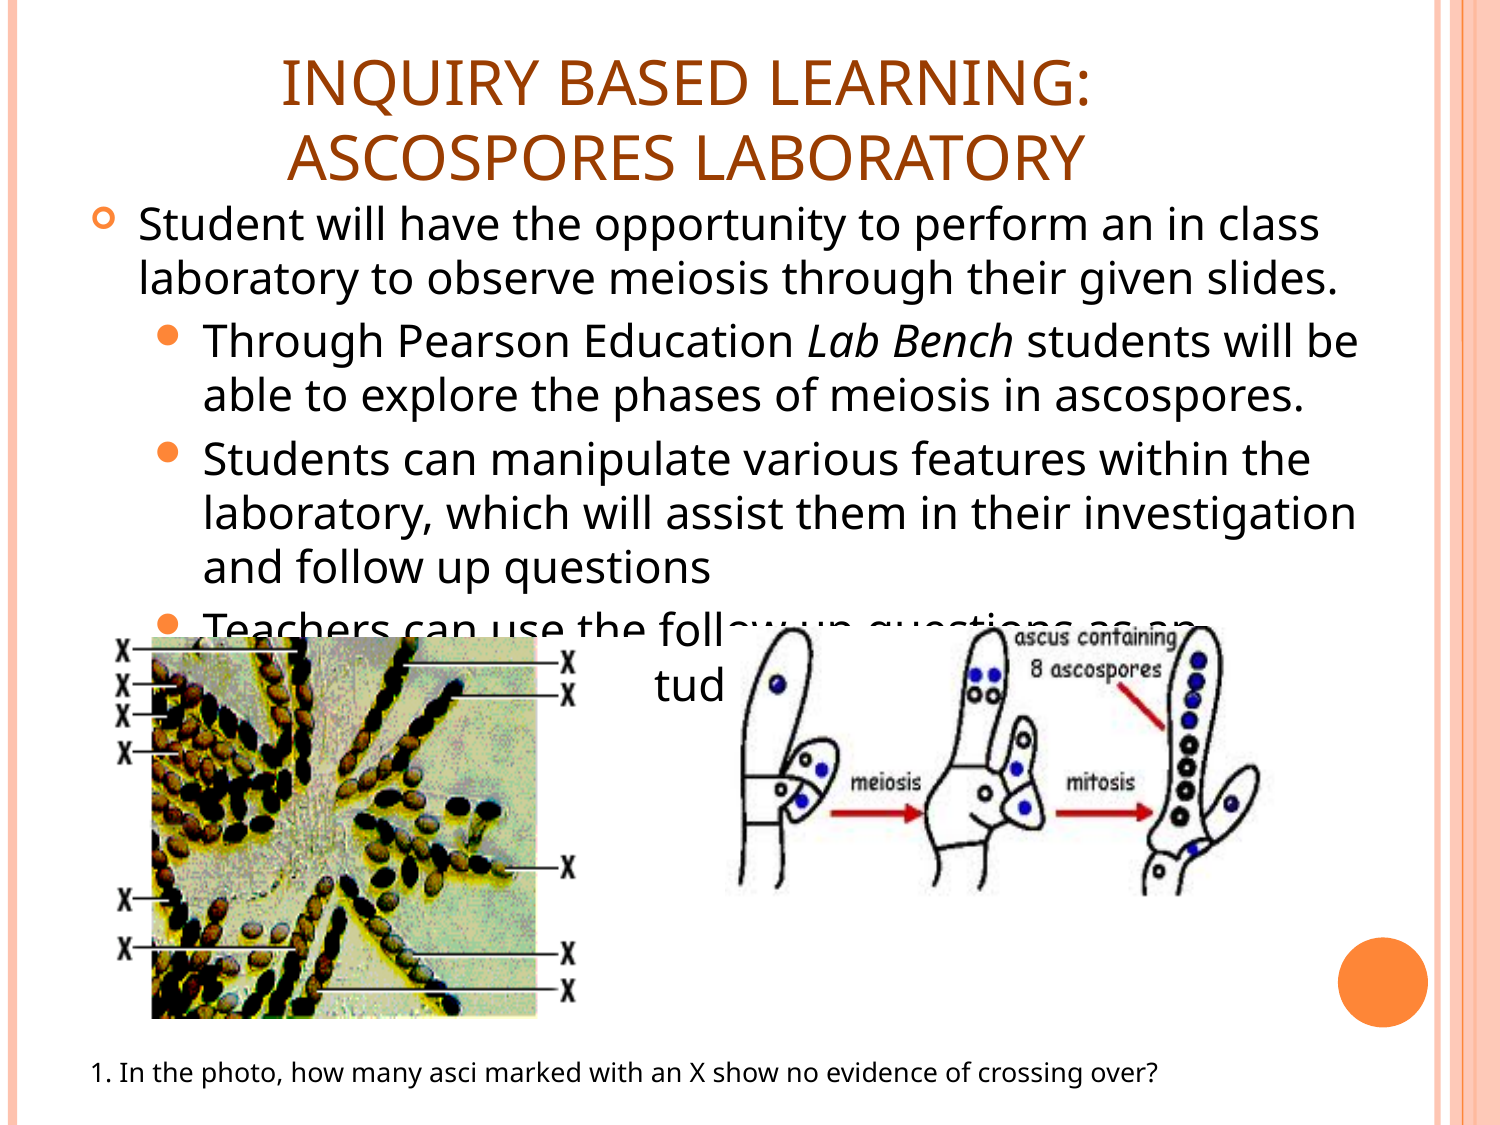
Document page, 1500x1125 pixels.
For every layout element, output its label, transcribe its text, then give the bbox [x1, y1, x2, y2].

title Inquiry Based Learning: Ascospores Laboratory [75, 12, 1300, 187]
picture [724, 626, 1314, 1016]
picture [39, 636, 653, 1020]
list Student will have the opportunity to perform an in class laboratory to observe meiosis through their given slides. Through Pearson Education Lab Bench students will be able to explore the phases of meiosis in ascospores. Students can manipulate various features within the laboratory, which will assist them in their investigation and follow up questions Teachers can use the follow up questions as an assessment tool for student understanding 1. In the photo, how many asci marked with an X show no evidence of crossing over? [75, 187, 1413, 1125]
